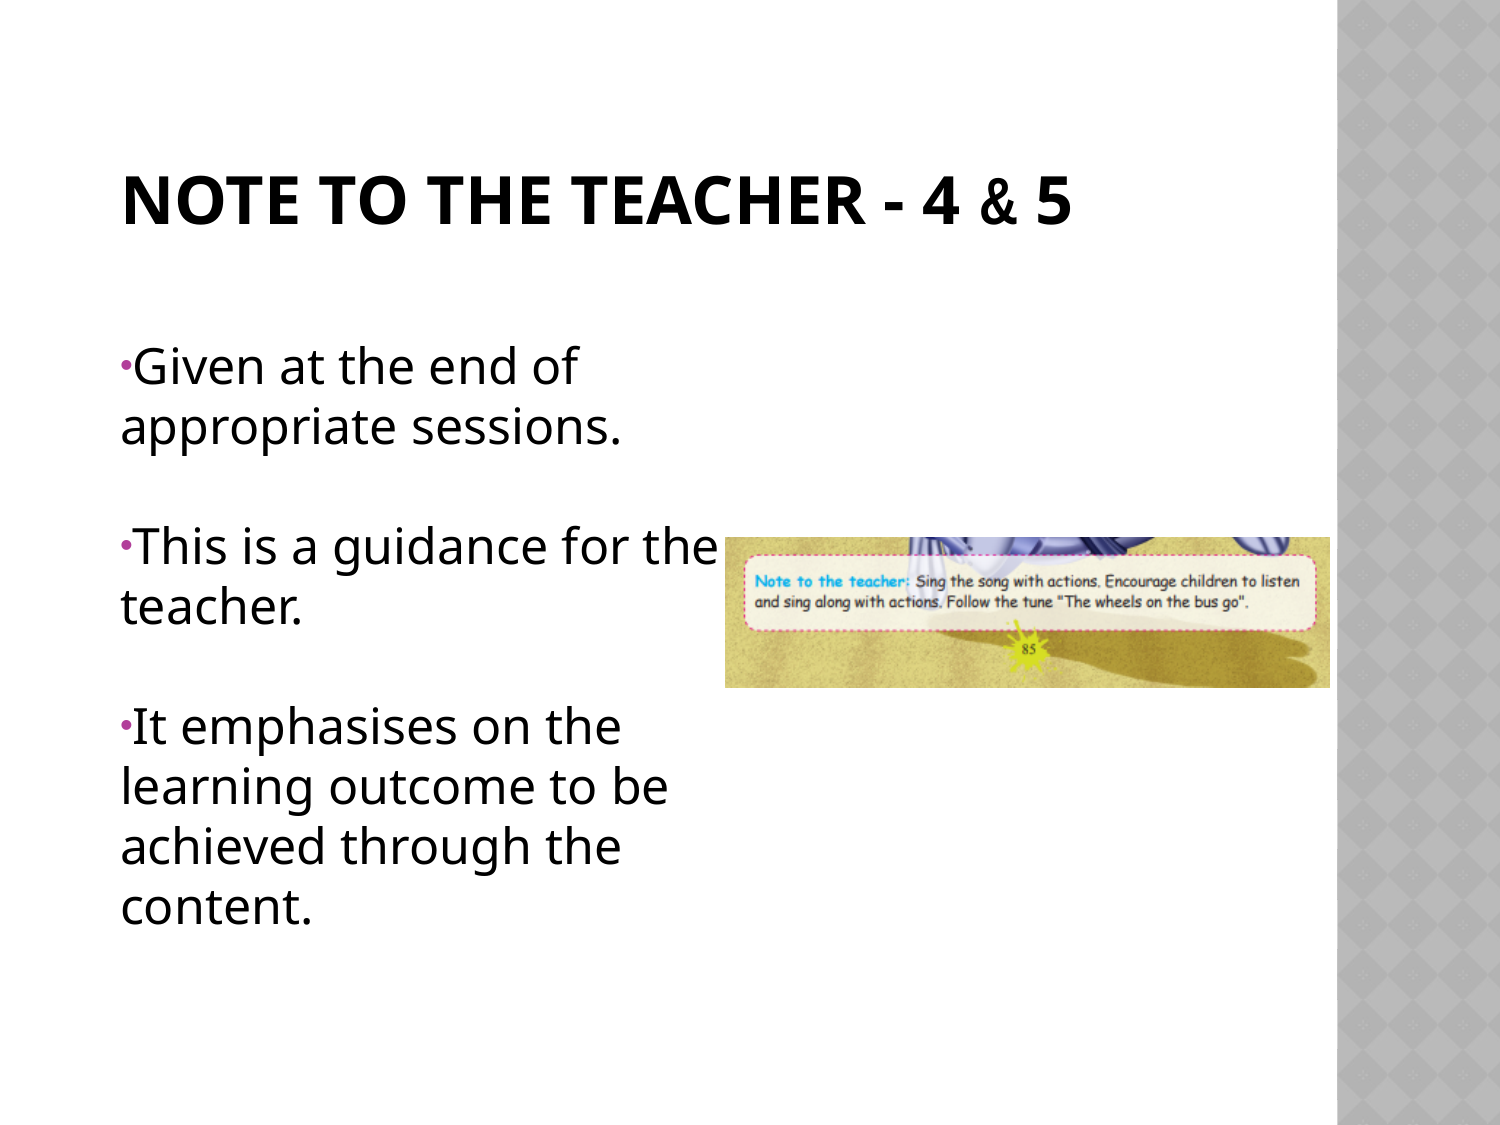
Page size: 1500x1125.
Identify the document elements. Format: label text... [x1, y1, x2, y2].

title Note to the teacher - 4 & 5 [112, 125, 1088, 238]
picture [724, 537, 1330, 688]
list Given at the end of appropriate sessions. This is a guidance for the teacher. It emphasises on the learning outcome to be achieved through the content. [112, 275, 750, 1025]
